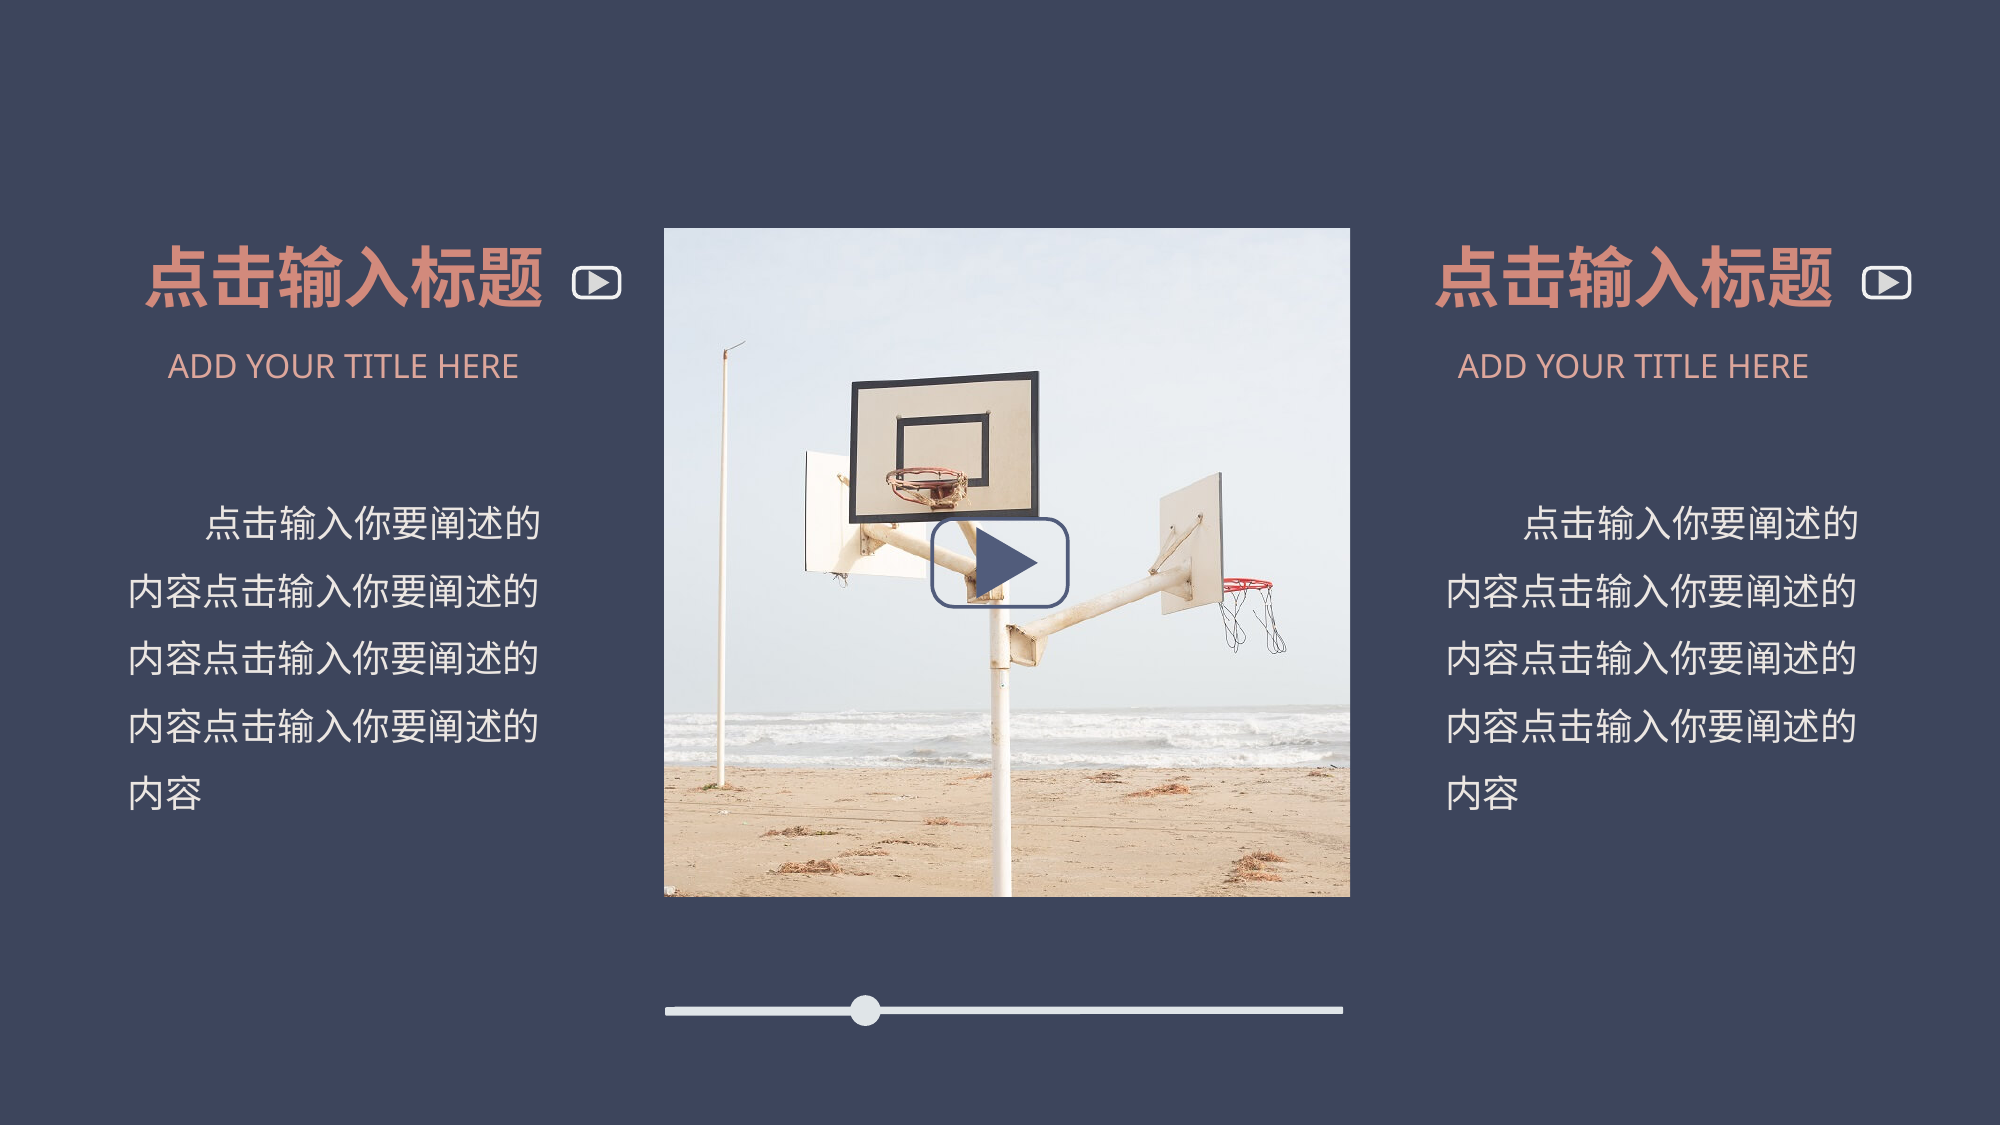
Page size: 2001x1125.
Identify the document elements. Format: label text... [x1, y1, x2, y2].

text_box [573, 267, 620, 298]
text_box 点击输入标题 [1418, 228, 1850, 324]
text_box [665, 995, 1344, 1026]
text_box ADD YOUR TITLE HERE [153, 337, 535, 393]
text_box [1863, 267, 1910, 298]
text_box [932, 518, 1068, 607]
text_box 点击输入标题 [128, 228, 560, 324]
text_box 点击输入你要阐述的内容点击输入你要阐述的内容点击输入你要阐述的内容点击输入你要阐述的内容 [1430, 470, 1879, 868]
picture [664, 228, 1351, 897]
text_box 点击输入你要阐述的内容点击输入你要阐述的内容点击输入你要阐述的内容点击输入你要阐述的内容 [112, 470, 562, 868]
text_box ADD YOUR TITLE HERE [1443, 337, 1825, 393]
